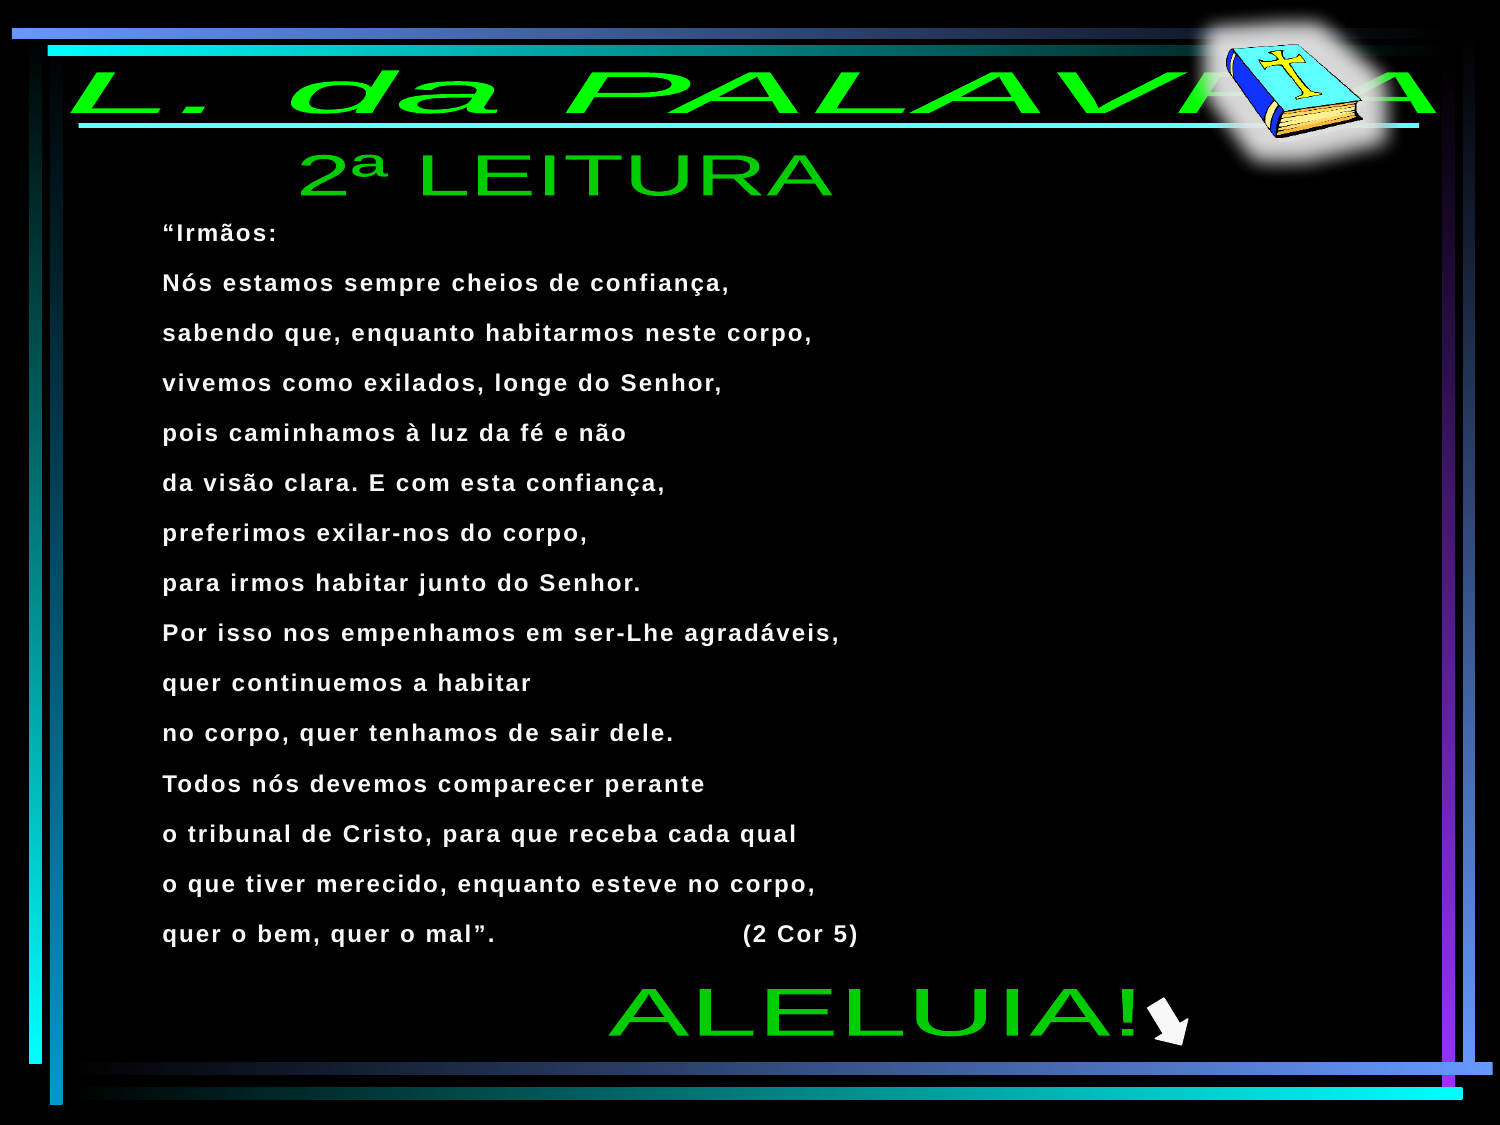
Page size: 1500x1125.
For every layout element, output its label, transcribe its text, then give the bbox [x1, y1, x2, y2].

text_box “Irmãos: Nós estamos sempre cheios de confiança, sabendo que, enquanto habitarmos neste corpo, vivemos como exilados, longe do Senhor, pois caminhamos à luz da fé e não da visão clara. E com esta confiança, preferimos exilar-nos do corpo, para irmos habitar junto do Senhor. Por isso nos empenhamos em ser-Lhe agradáveis, quer continuemos a habitar no corpo, quer tenhamos de sair dele. Todos nós devemos comparecer perante o tribunal de Cristo, para que receba cada qual o que tiver merecido, enquanto esteve no corpo, quer o bem, quer o mal”. (2 Cor 5) [147, 205, 1303, 971]
picture [1226, 42, 1365, 138]
text_box [1147, 998, 1188, 1045]
